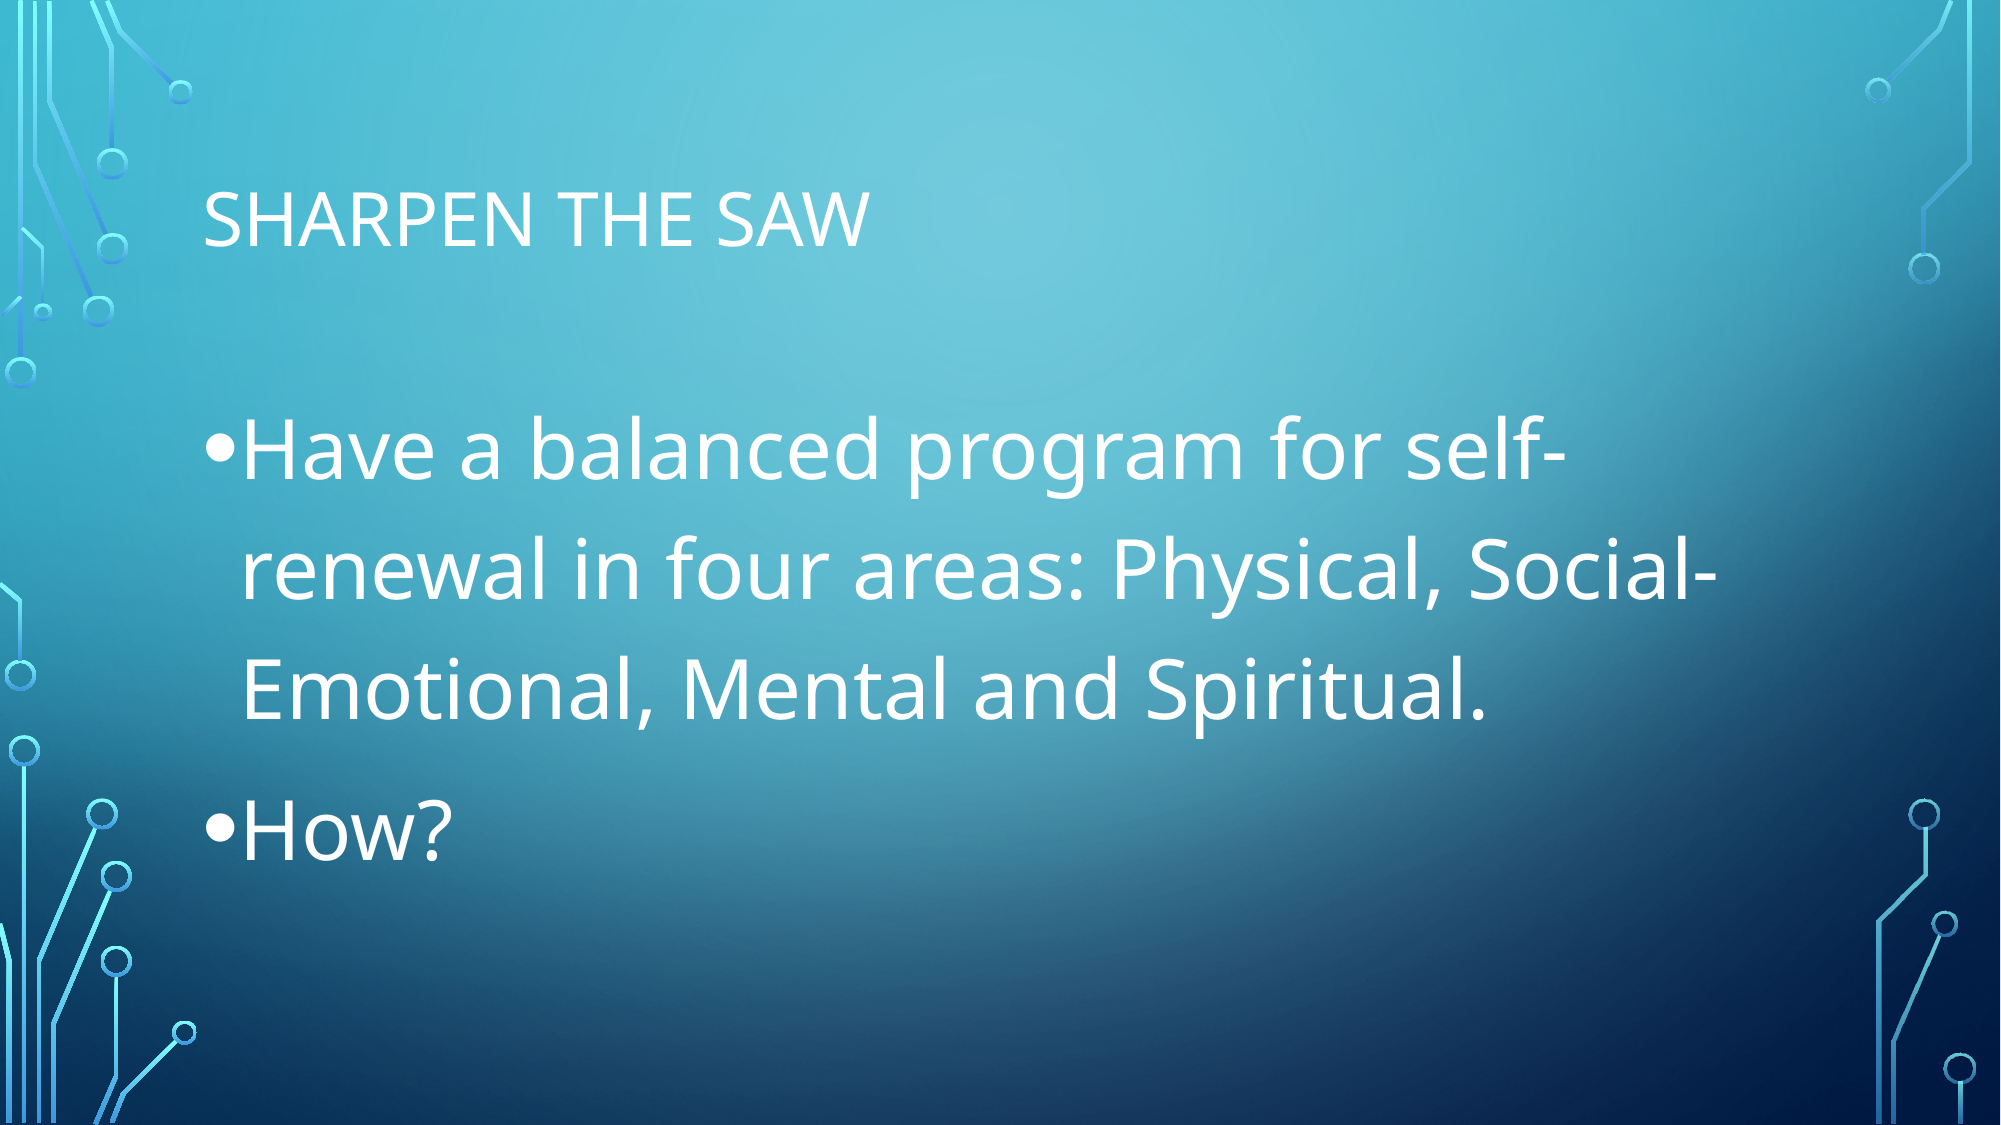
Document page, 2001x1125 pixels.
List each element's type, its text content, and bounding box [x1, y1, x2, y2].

title Sharpen the saw [187, 101, 1813, 344]
list Have a balanced program for self-renewal in four areas: Physical, Social-Emotional, Mental and Spiritual. How? [187, 369, 1813, 950]
